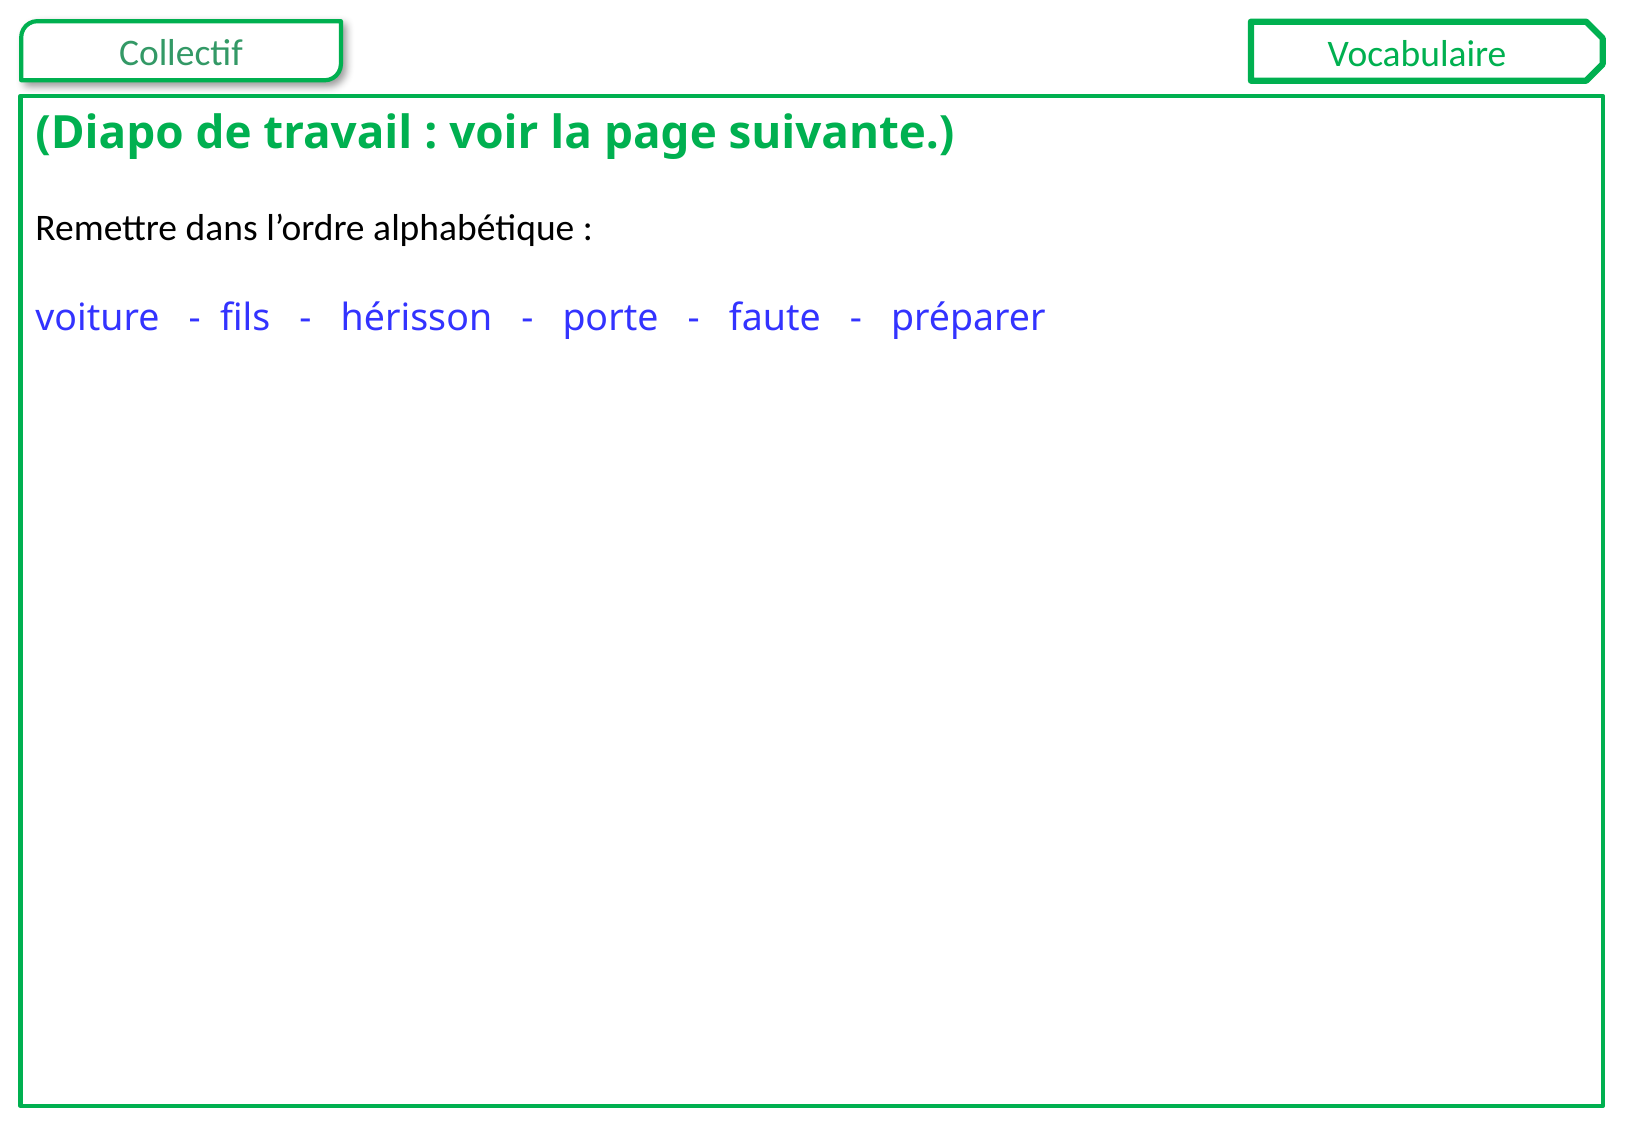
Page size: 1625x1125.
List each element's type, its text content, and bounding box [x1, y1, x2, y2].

list (Diapo de travail : voir la page suivante.) Remettre dans l’ordre alphabétique : voiture - fils - hérisson - porte - faute - préparer [18, 94, 1605, 1108]
list Vocabulaire [1250, 21, 1584, 81]
